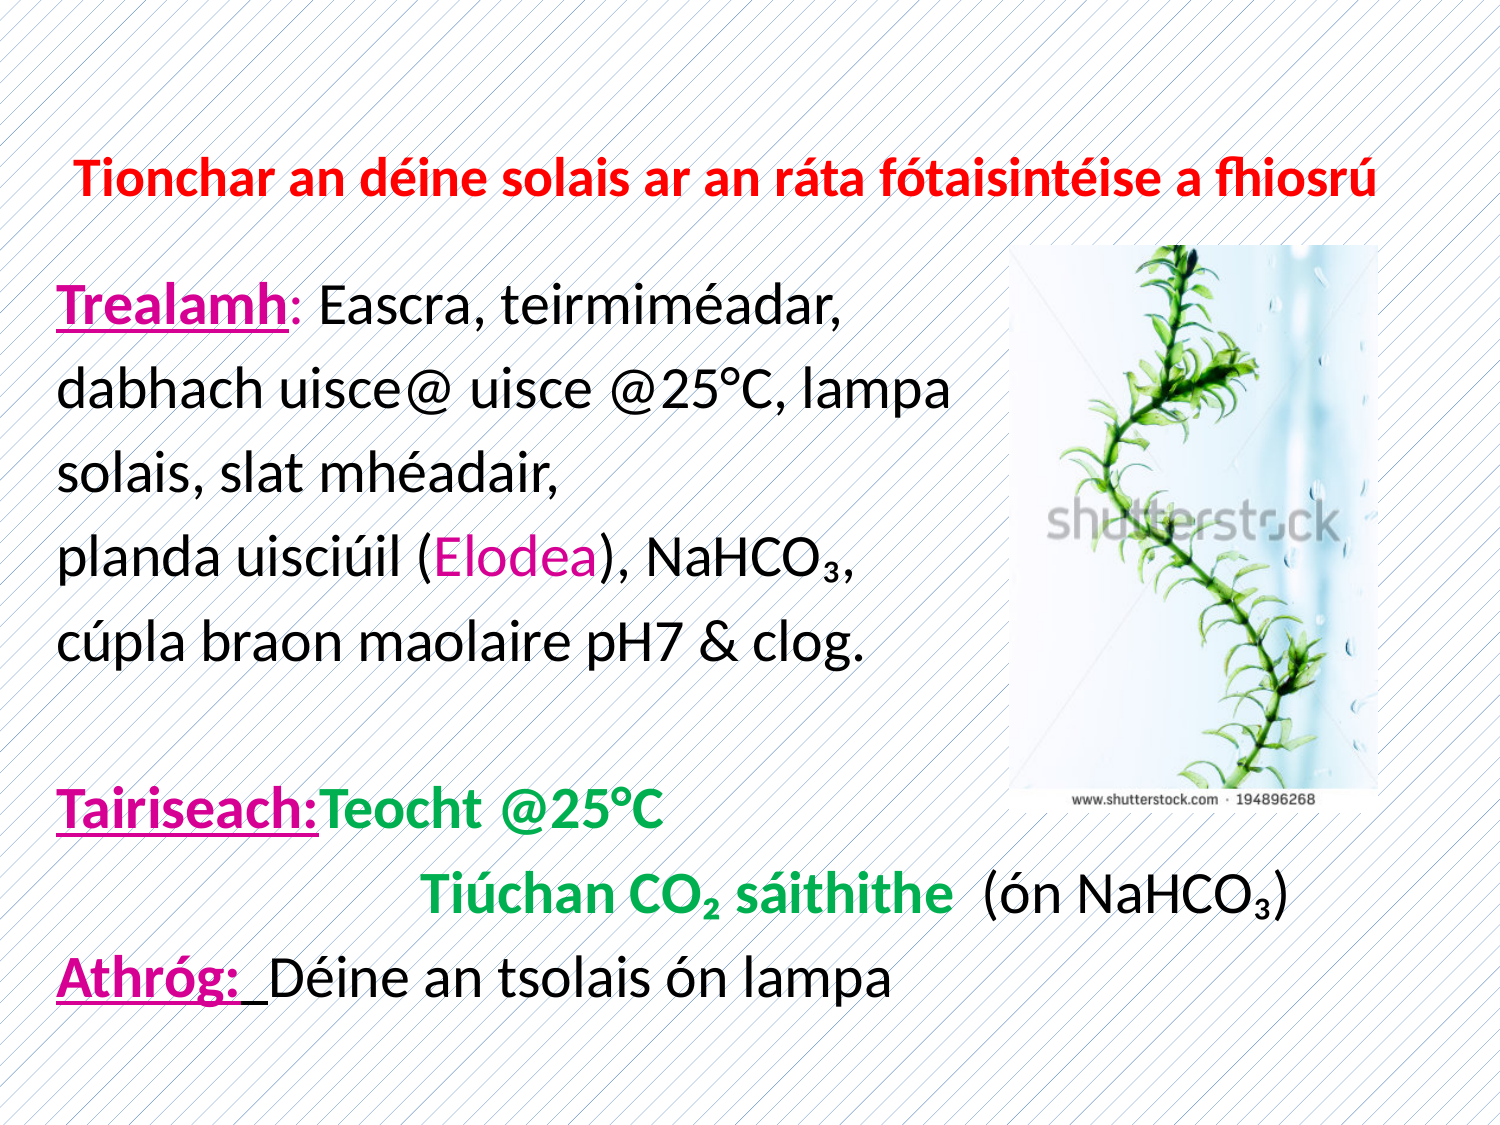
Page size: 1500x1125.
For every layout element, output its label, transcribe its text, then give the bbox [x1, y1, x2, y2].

title Tionchar an déine solais ar an ráta fótaisintéise a fhiosrú [53, 113, 1404, 257]
picture [1009, 245, 1378, 813]
list Trealamh: Eascra, teirmiméadar, dabhach uisce@ uisce @25°C, lampa solais, slat mhéadair, planda uisciúil (Elodea), NaHCO₃, cúpla braon maolaire pH7 & clog. Tairiseach:Teocht @25°C Tiúchan CO₂ sáithithe (ón NaHCO₃) Athróg: Déine an tsolais ón lampa [41, 257, 1471, 1019]
footer [512, 1042, 988, 1103]
